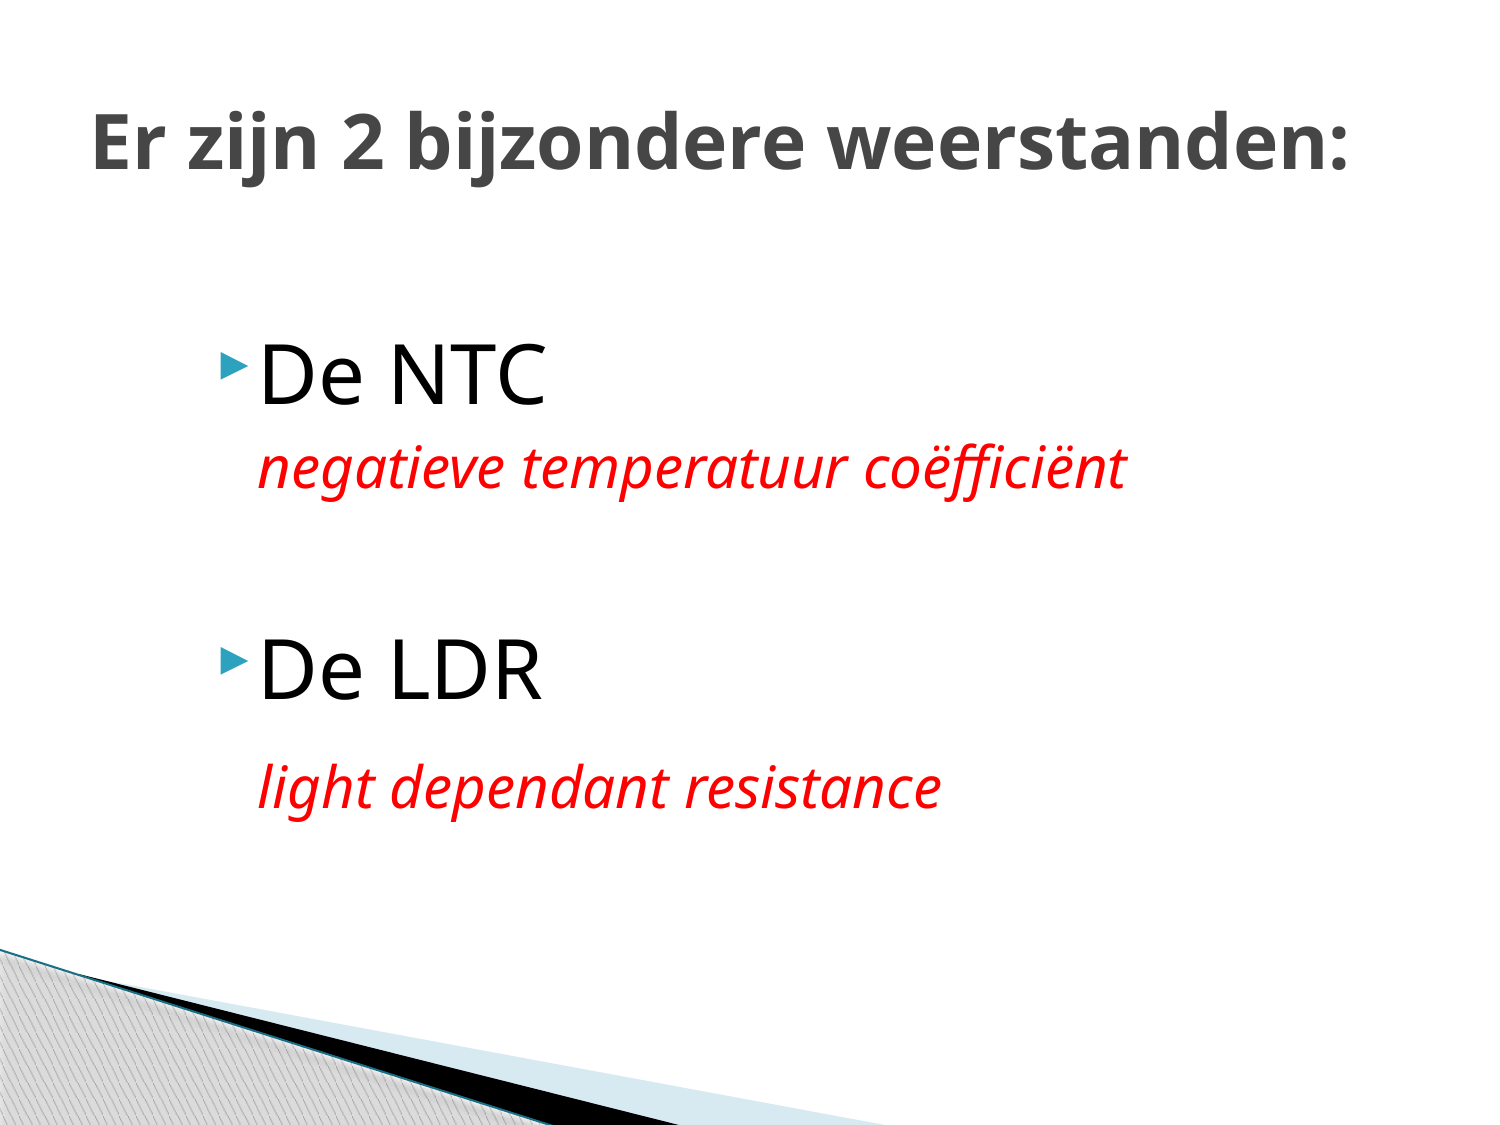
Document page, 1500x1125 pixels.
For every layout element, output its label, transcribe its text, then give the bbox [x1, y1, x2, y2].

title Er zijn 2 bijzondere weerstanden: [75, 45, 1425, 233]
list De NTC negatieve temperatuur coëfficiënt De LDR light dependant resistance [183, 314, 1329, 952]
